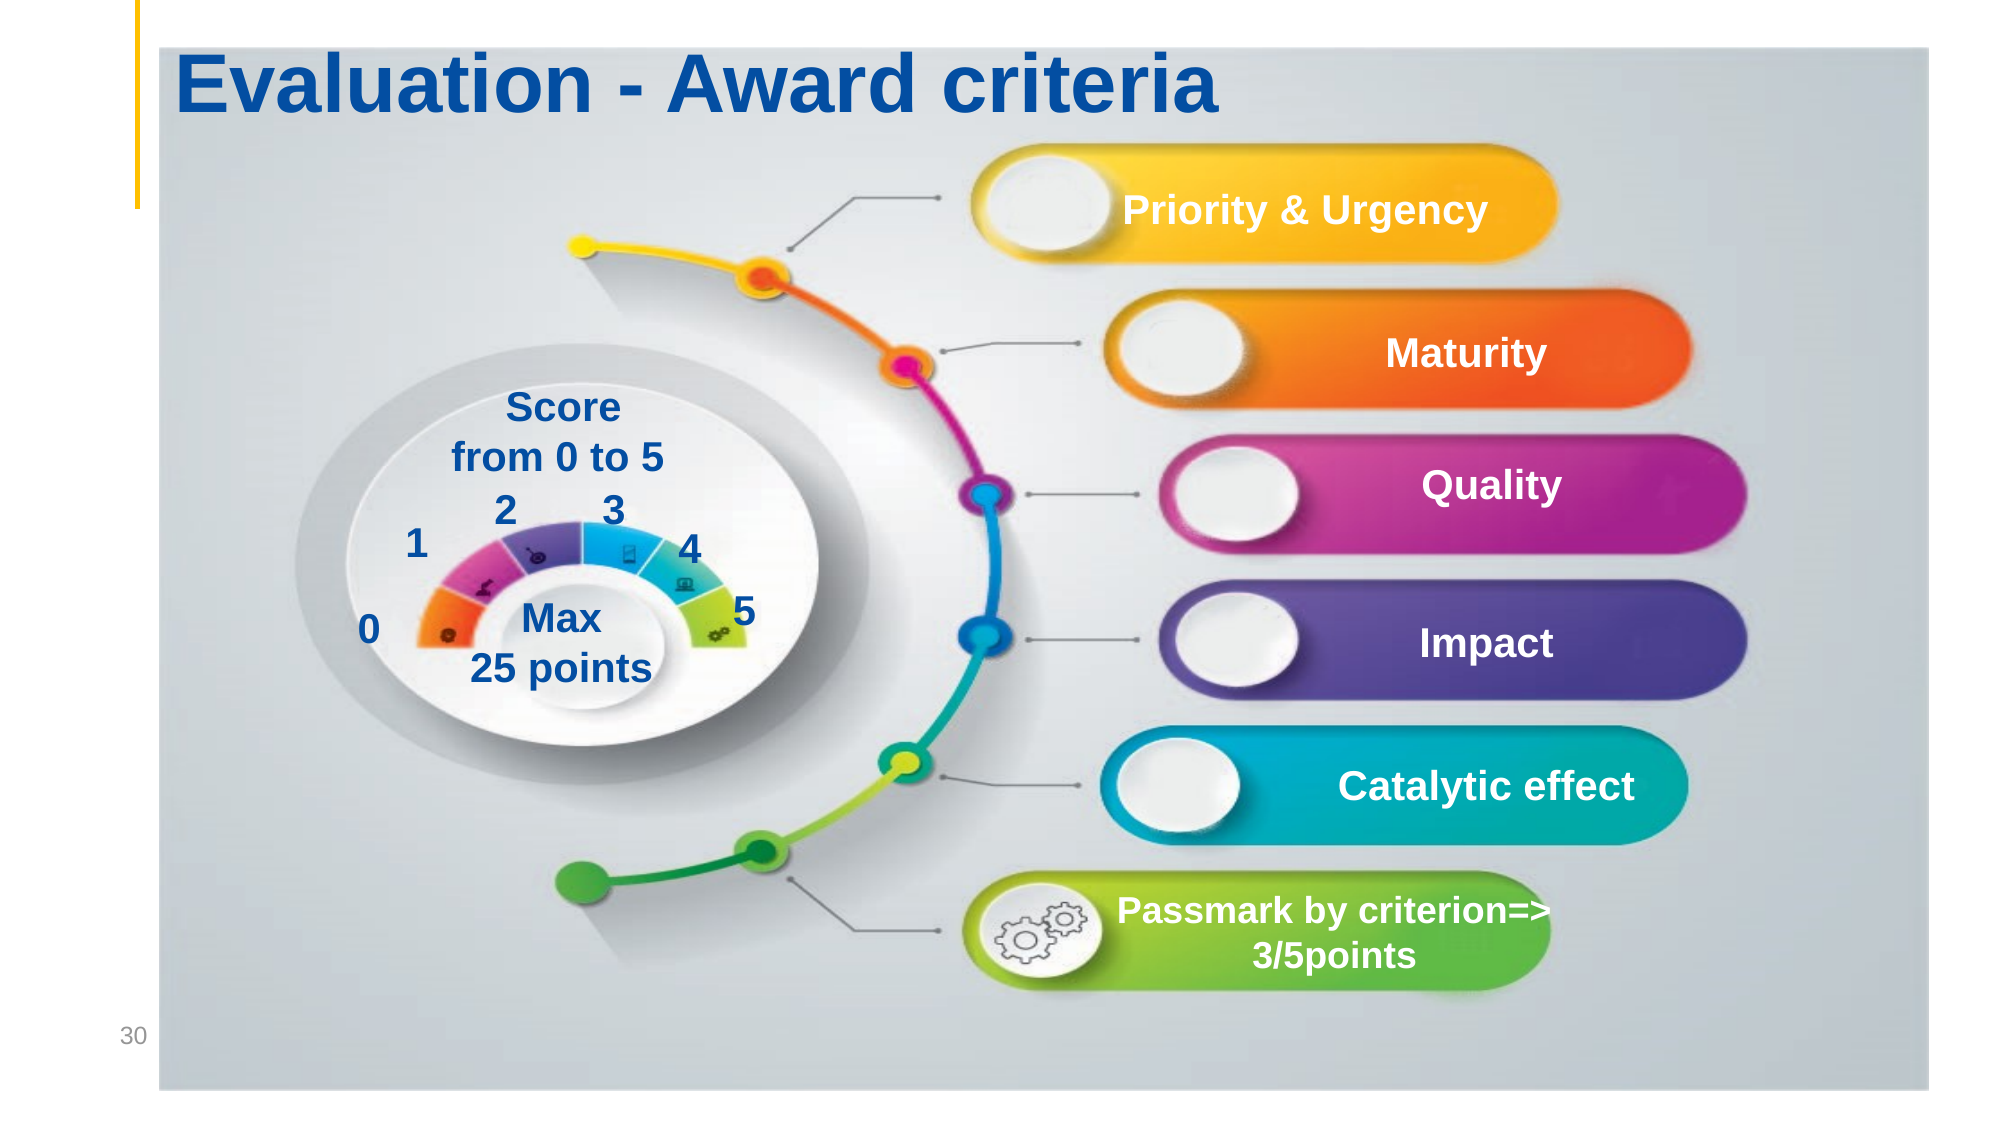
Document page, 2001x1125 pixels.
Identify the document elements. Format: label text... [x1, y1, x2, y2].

picture [159, 47, 1929, 1091]
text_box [328, 160, 1732, 978]
slide_number 30 [104, 1004, 159, 1065]
